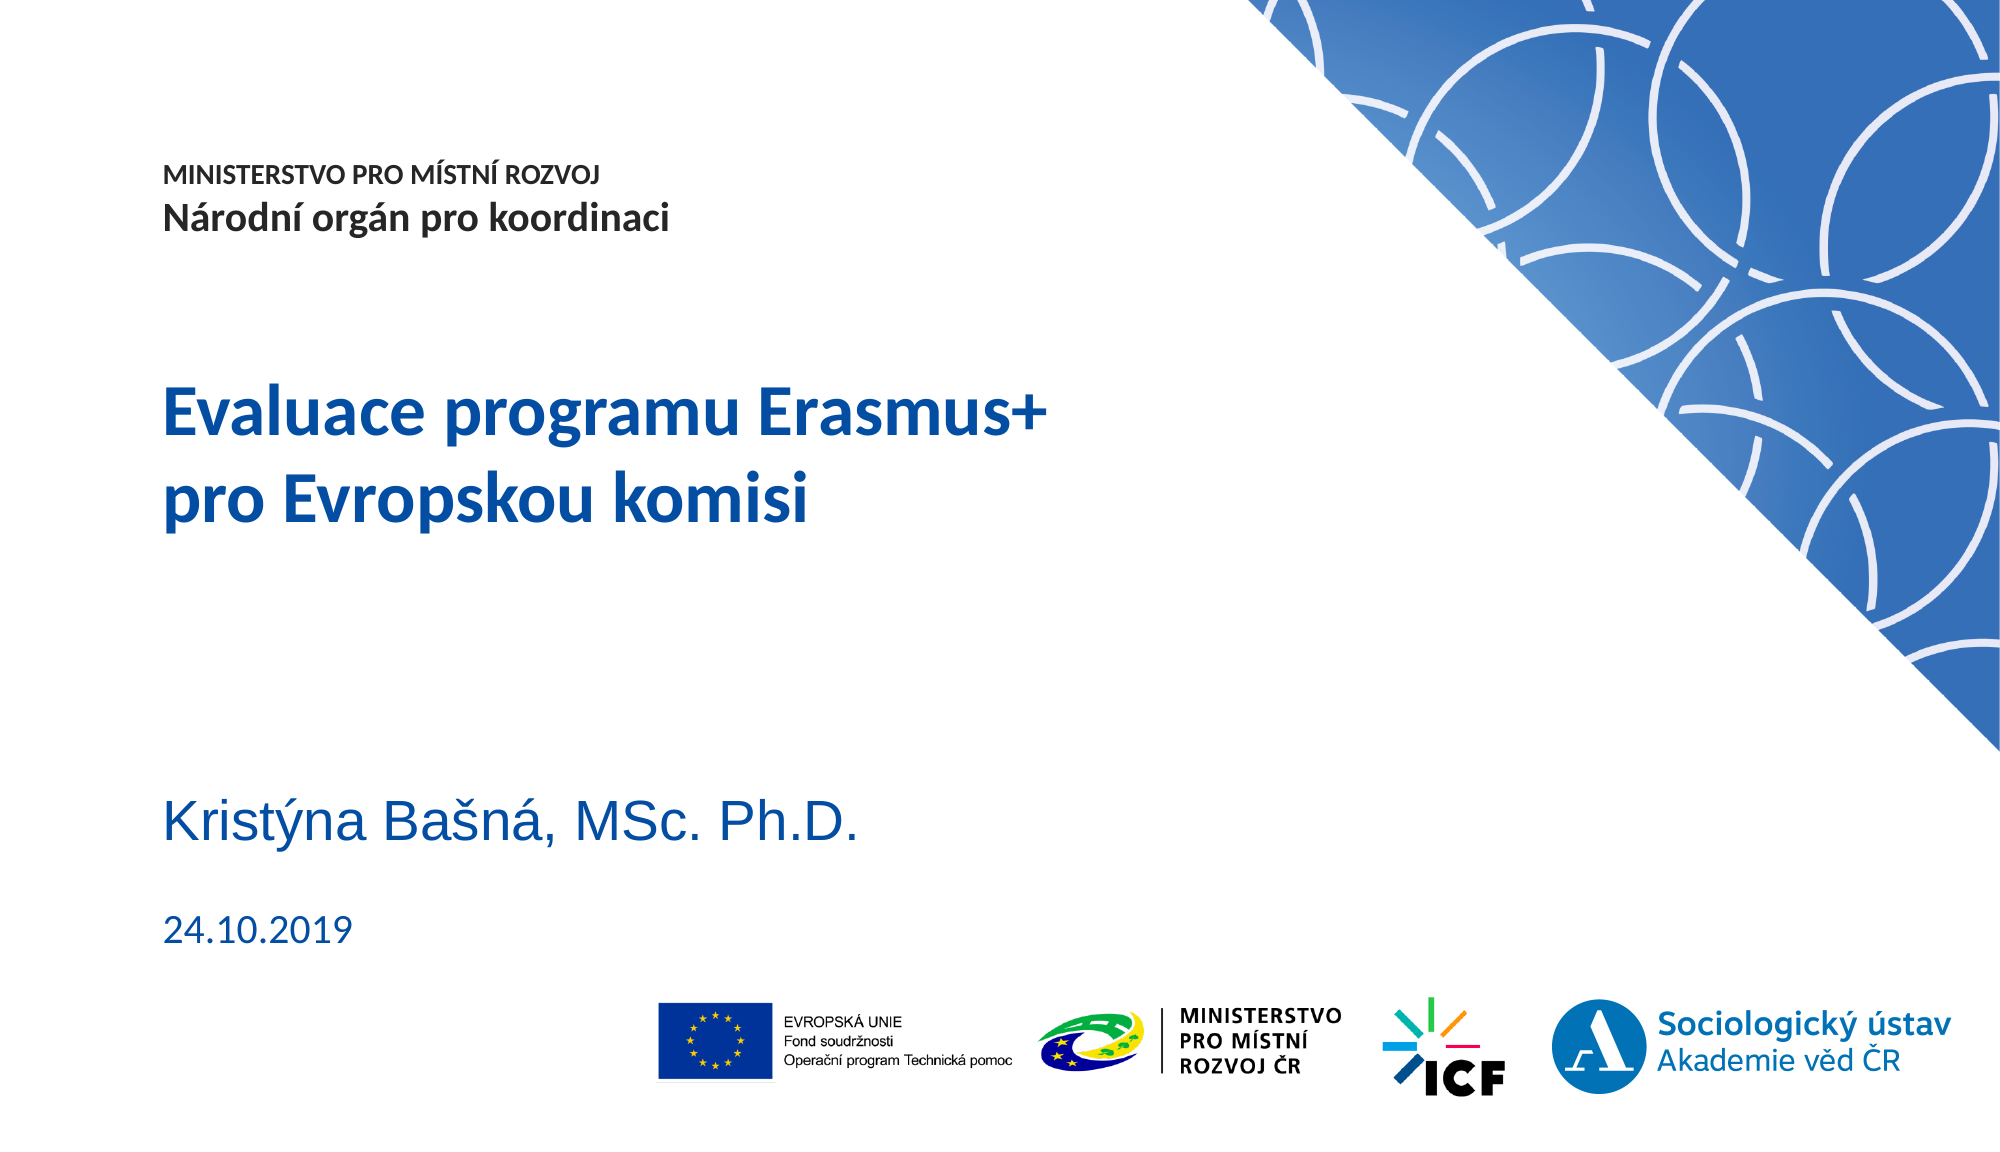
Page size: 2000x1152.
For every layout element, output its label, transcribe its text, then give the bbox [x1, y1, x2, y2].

picture [633, 967, 1983, 1127]
picture [1246, 0, 2000, 753]
list 24.10.2019 [147, 894, 904, 954]
subtitle Kristýna Bašná, MSc. Ph.D. [147, 776, 1548, 860]
title Evaluace programu Erasmus+ pro Evropskou komisi [147, 354, 1948, 547]
